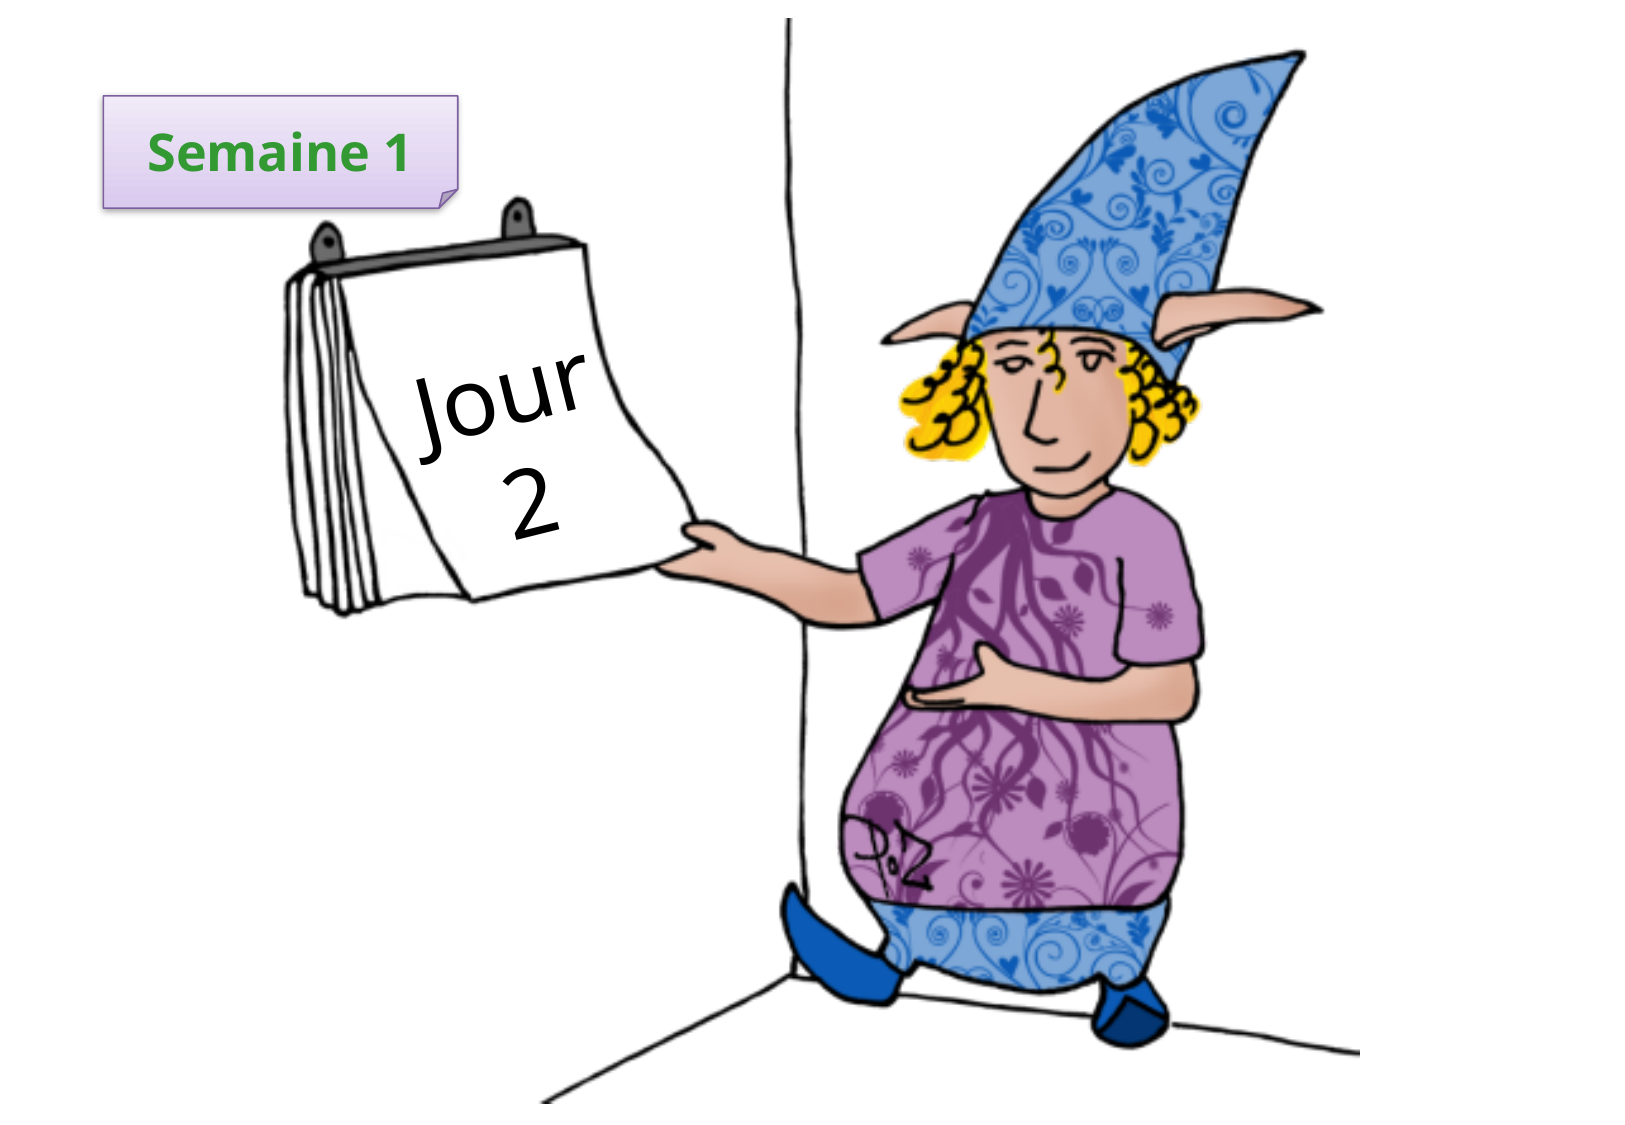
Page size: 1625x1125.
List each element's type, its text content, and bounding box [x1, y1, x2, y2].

text_box Semaine 1 [102, 95, 459, 209]
picture [264, 18, 1360, 1104]
text_box Jour 2 [339, 290, 693, 597]
